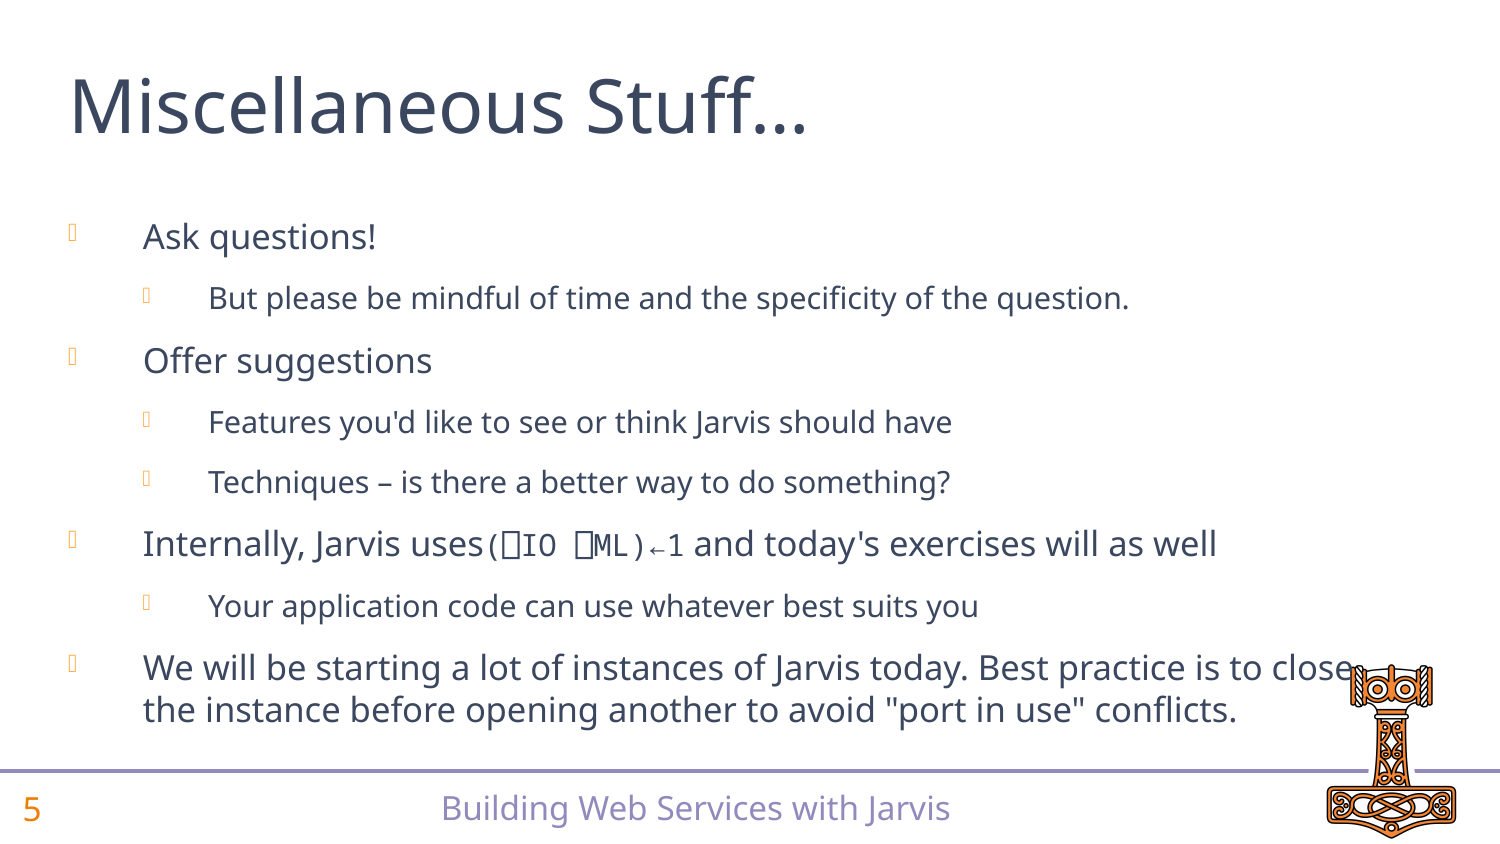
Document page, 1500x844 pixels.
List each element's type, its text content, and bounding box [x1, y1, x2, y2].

title Miscellaneous Stuff… [53, 43, 1203, 157]
picture [1320, 655, 1461, 844]
list Ask questions! But please be mindful of time and the specificity of the question. Offer suggestions Features you'd like to see or think Jarvis should have Techniques – is there a better way to do something? Internally, Jarvis uses(⎕IO ⎕ML)←1 and today's exercises will as well Your application code can use whatever best suits you We will be starting a lot of instances of Jarvis today. Best practice is to close the instance before opening another to avoid "port in use" conflicts. [53, 207, 1447, 740]
